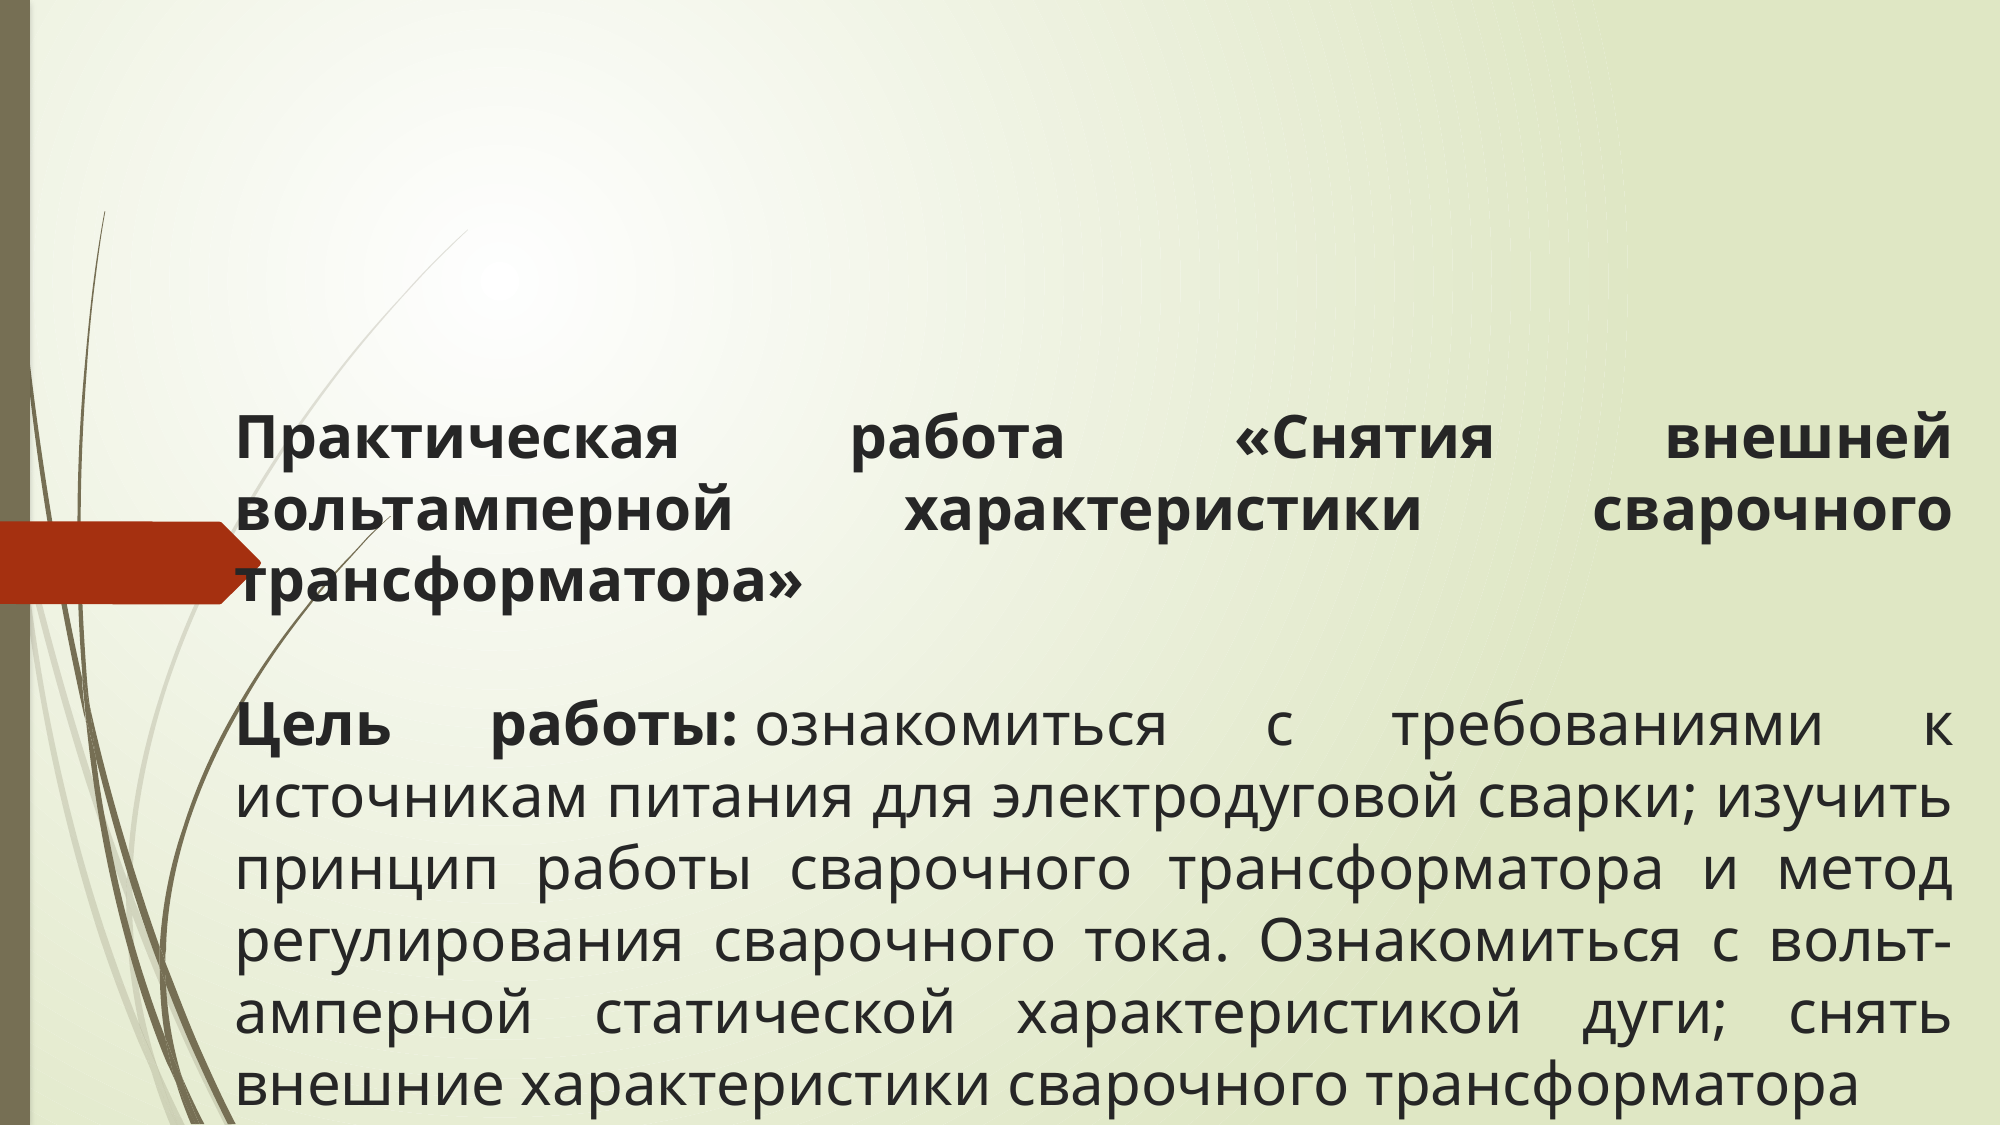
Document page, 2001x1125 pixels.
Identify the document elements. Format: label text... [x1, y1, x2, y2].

title Практическая работа «Снятия внешней вольтамперной характеристики сварочного трансформатора» Цель работы: ознакомиться с требованиями к источникам питания для электродуговой сварки; изучить принцип работы сварочного трансформатора и метод регулирования сварочного тока. Ознакомиться с вольт-амперной статической характеристикой дуги; снять внешние характеристики сварочного трансформатора [219, 337, 1970, 1125]
